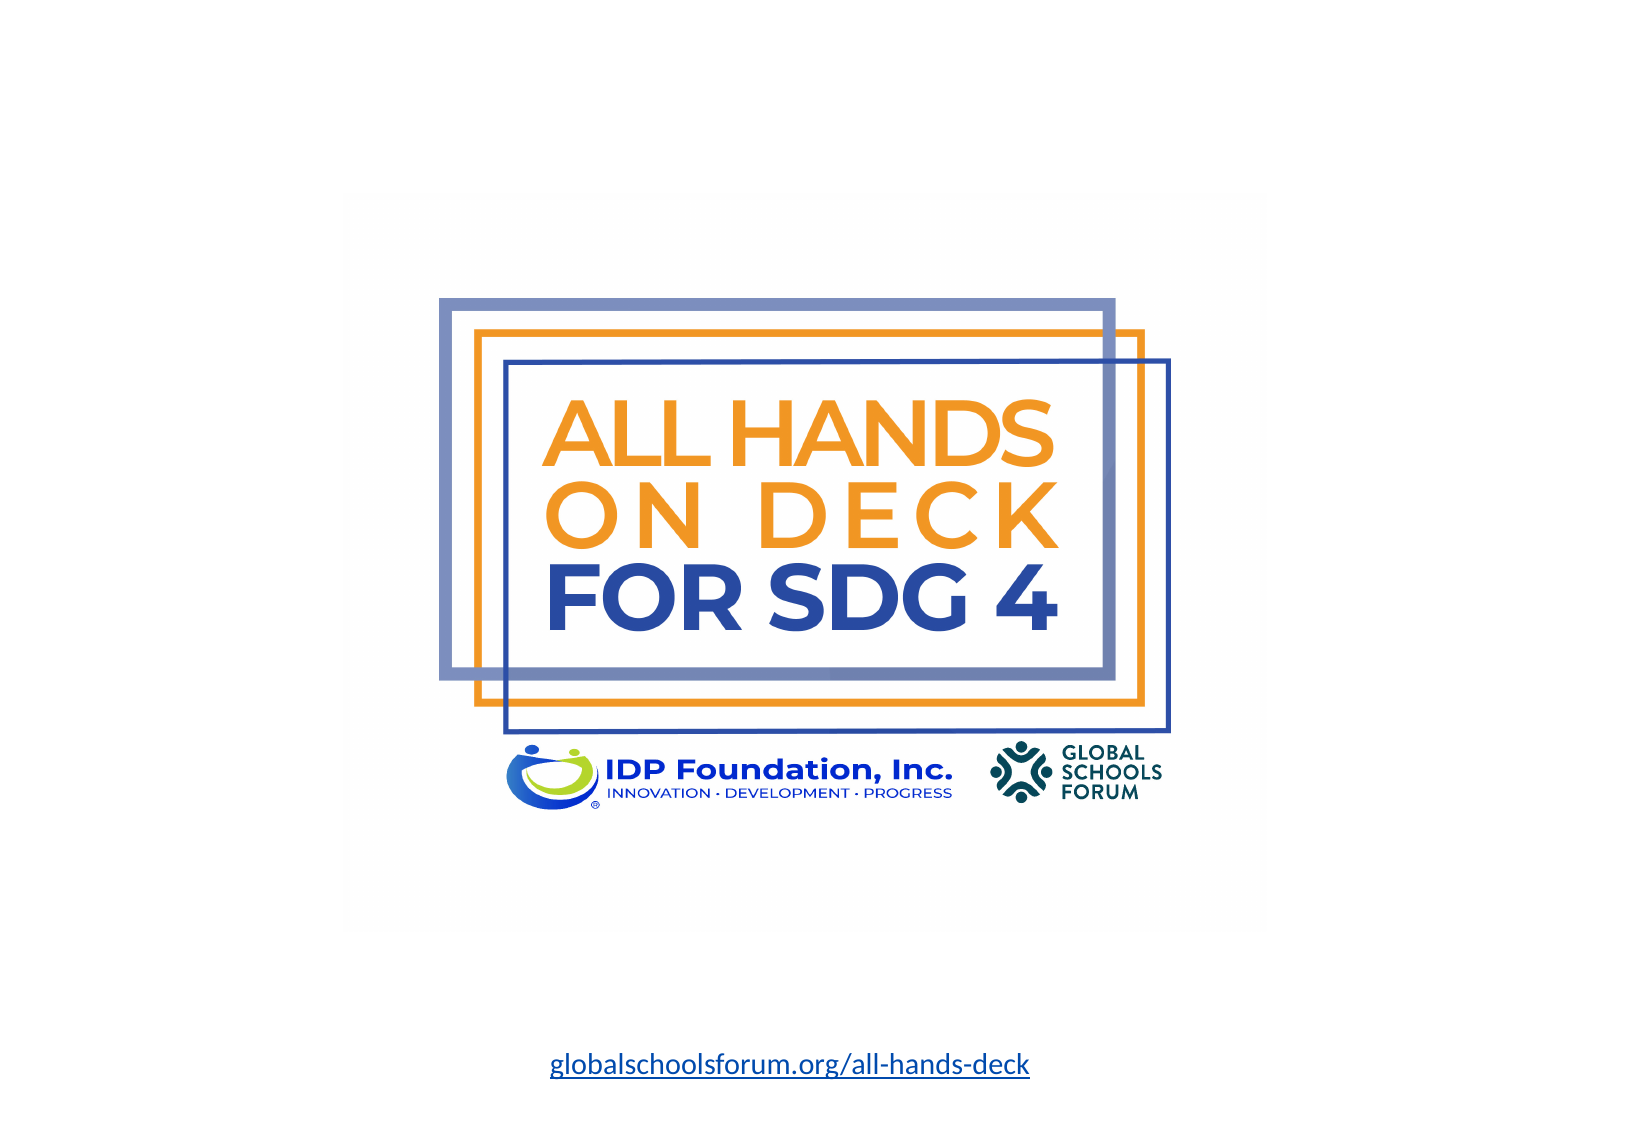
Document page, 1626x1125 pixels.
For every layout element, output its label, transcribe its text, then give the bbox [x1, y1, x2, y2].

picture [343, 193, 1267, 932]
text_box globalschoolsforum.org/all-hands-deck [534, 1032, 1625, 1089]
